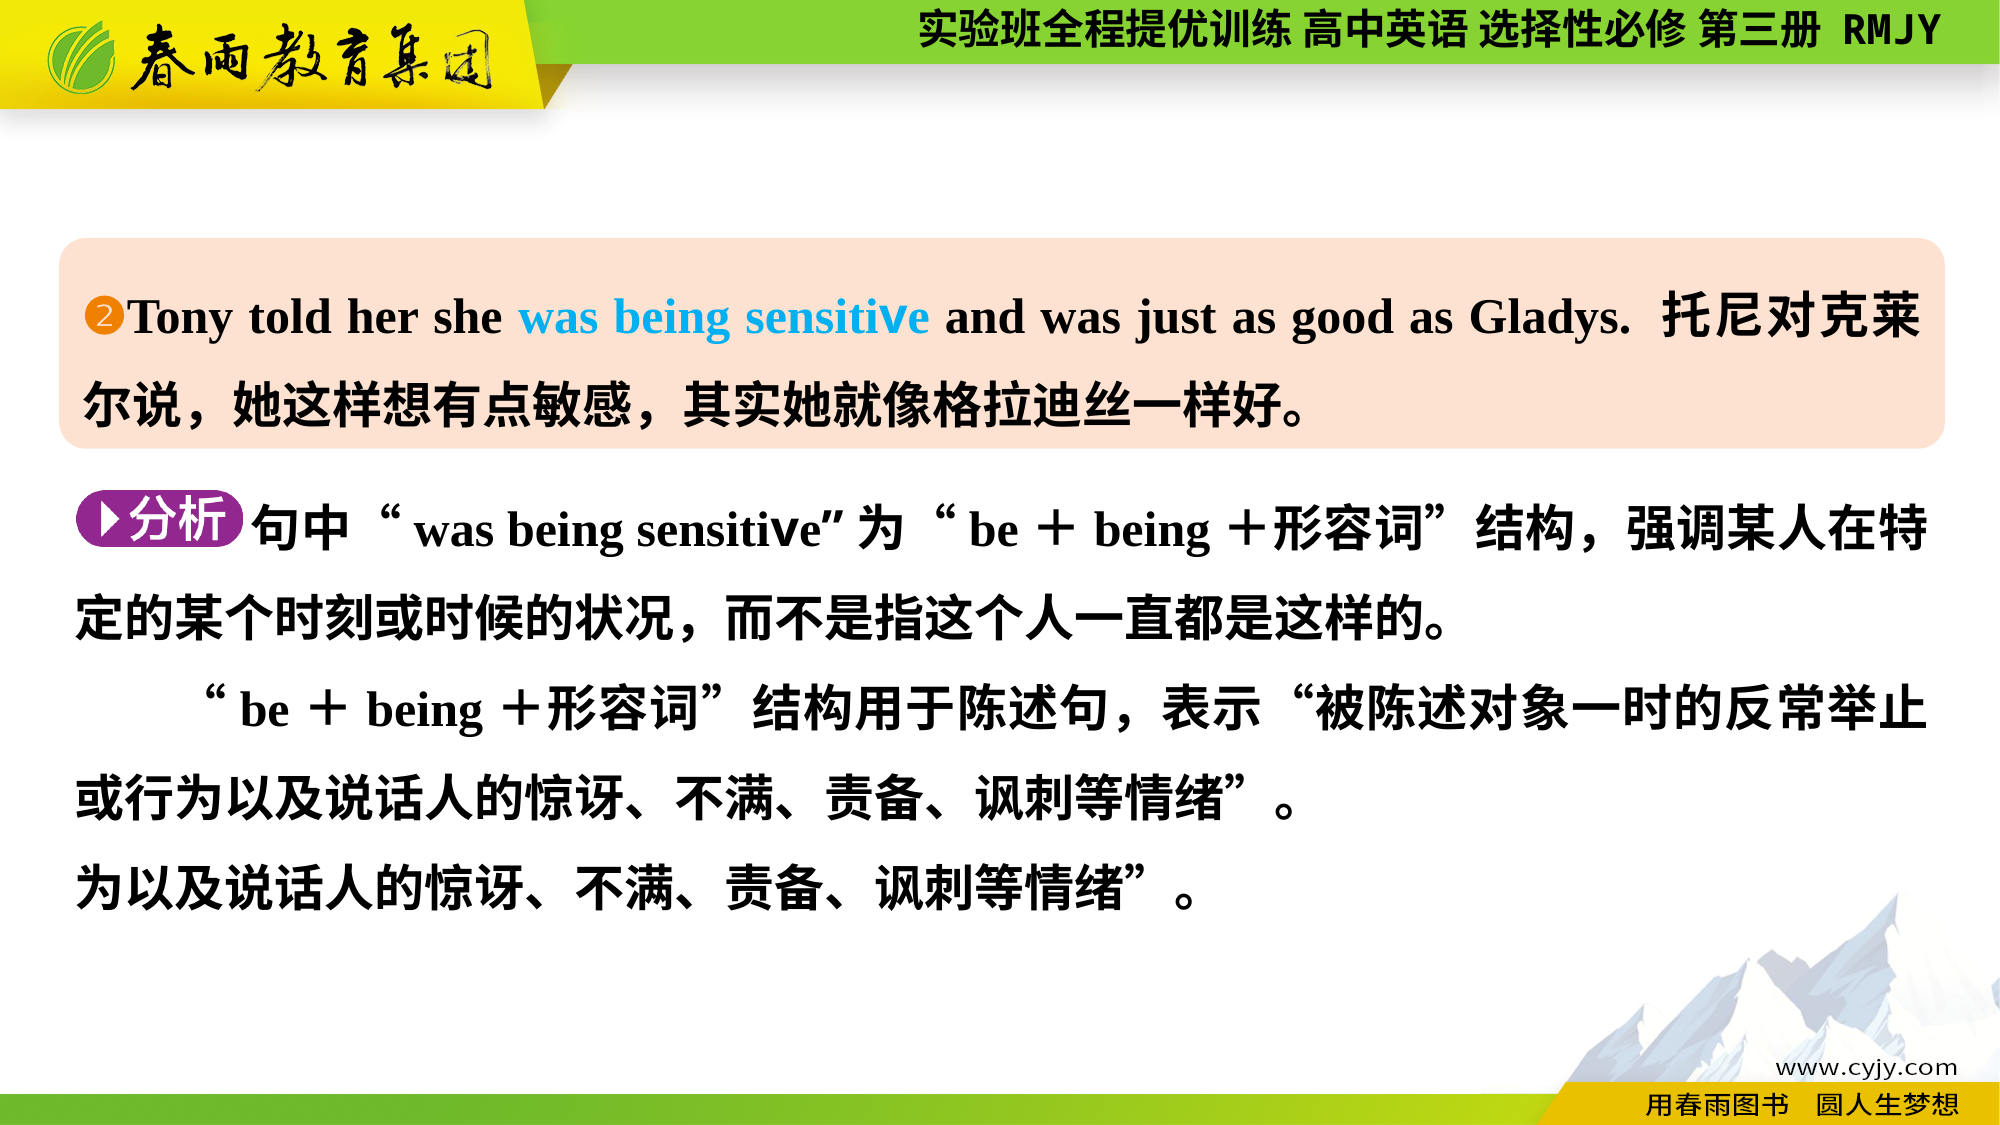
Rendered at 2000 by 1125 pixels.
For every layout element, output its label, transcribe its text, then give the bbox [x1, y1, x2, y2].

picture [0, 0, 2000, 1125]
list 句中“was being sensitive”为“be＋being＋形容词”结构，强调某人在特定的某个时刻或时候的状况，而不是指这个人一直都是这样的。 “be＋being＋形容词”结构用于陈述句，表示“被陈述对象一时的反常举止或行为以及说话人的惊讶、不满、责备、讽刺等情绪”。 为以及说话人的惊讶、不满、责备、讽刺等情绪”。 [59, 458, 1944, 929]
text_box ❷Tony told her she was being sensitive and was just as good as Gladys. 托尼对克莱尔说，她这样想有点敏感，其实她就像格拉迪丝一样好。 [59, 237, 1945, 449]
